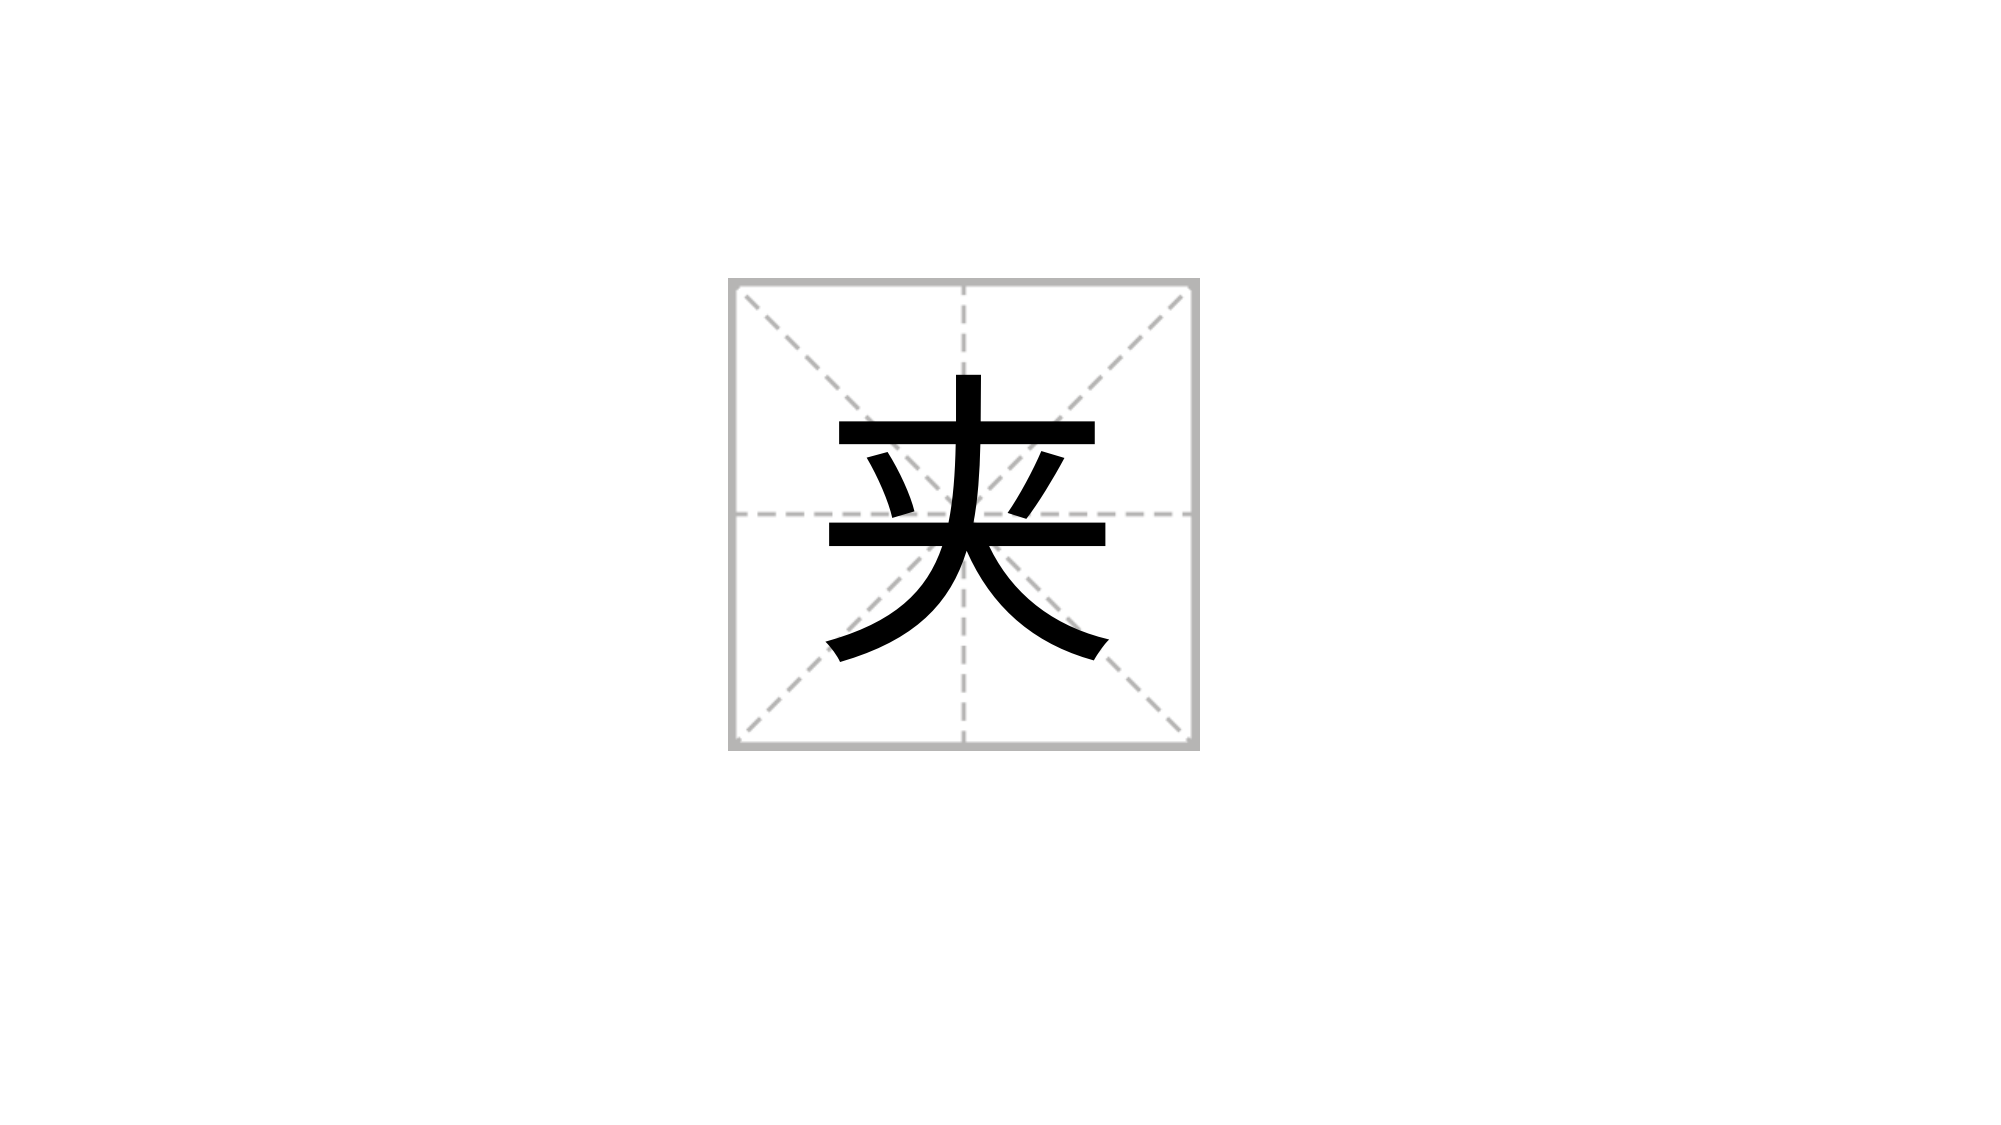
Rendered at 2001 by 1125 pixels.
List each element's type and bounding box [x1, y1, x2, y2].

text_box [728, 278, 1200, 751]
